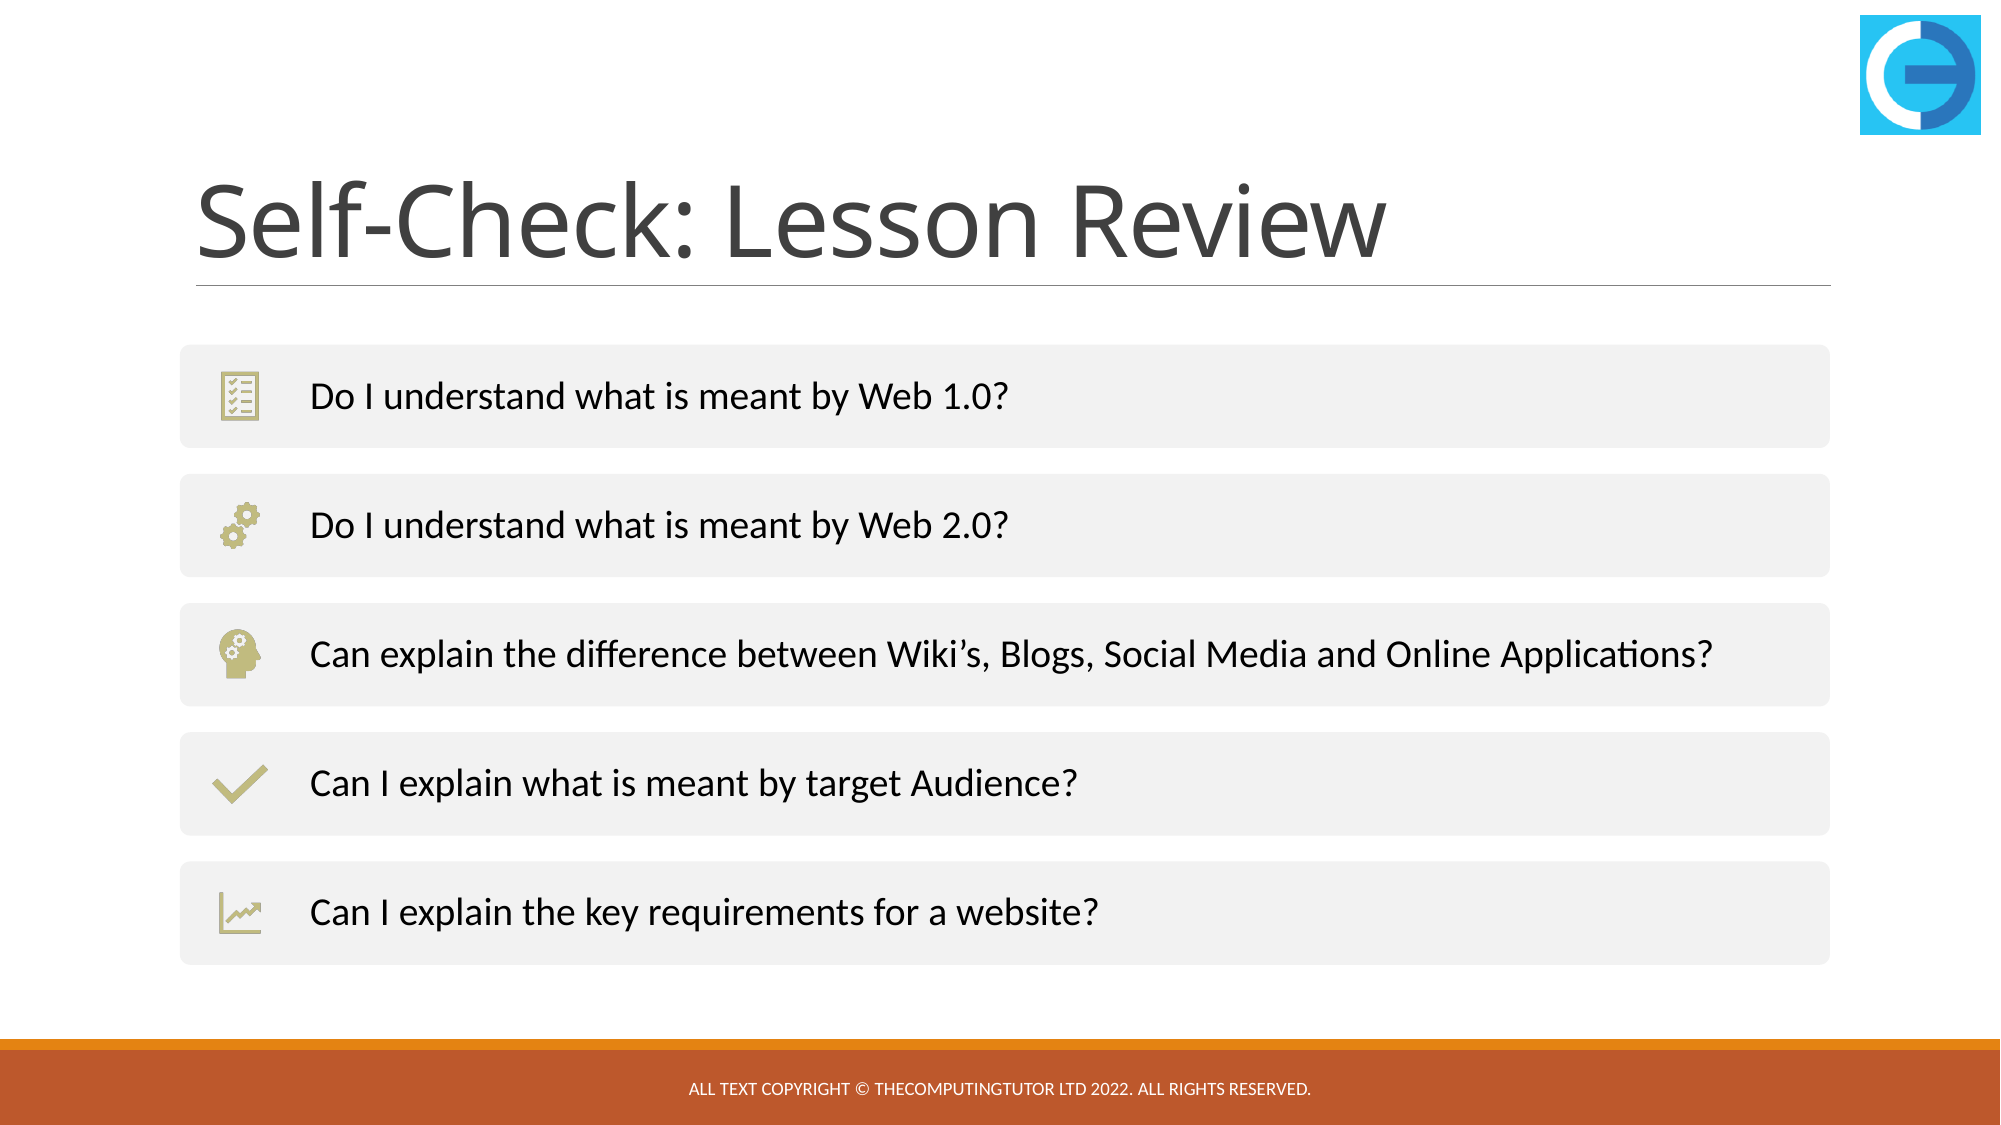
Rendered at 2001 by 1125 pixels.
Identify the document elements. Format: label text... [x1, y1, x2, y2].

picture [1860, 15, 1981, 135]
title Self-Check: Lesson Review [180, 47, 1830, 285]
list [179, 343, 1831, 966]
footer All text copyright © TheComputingTutor Ltd 2022. All rights Reserved. [604, 1059, 1396, 1120]
